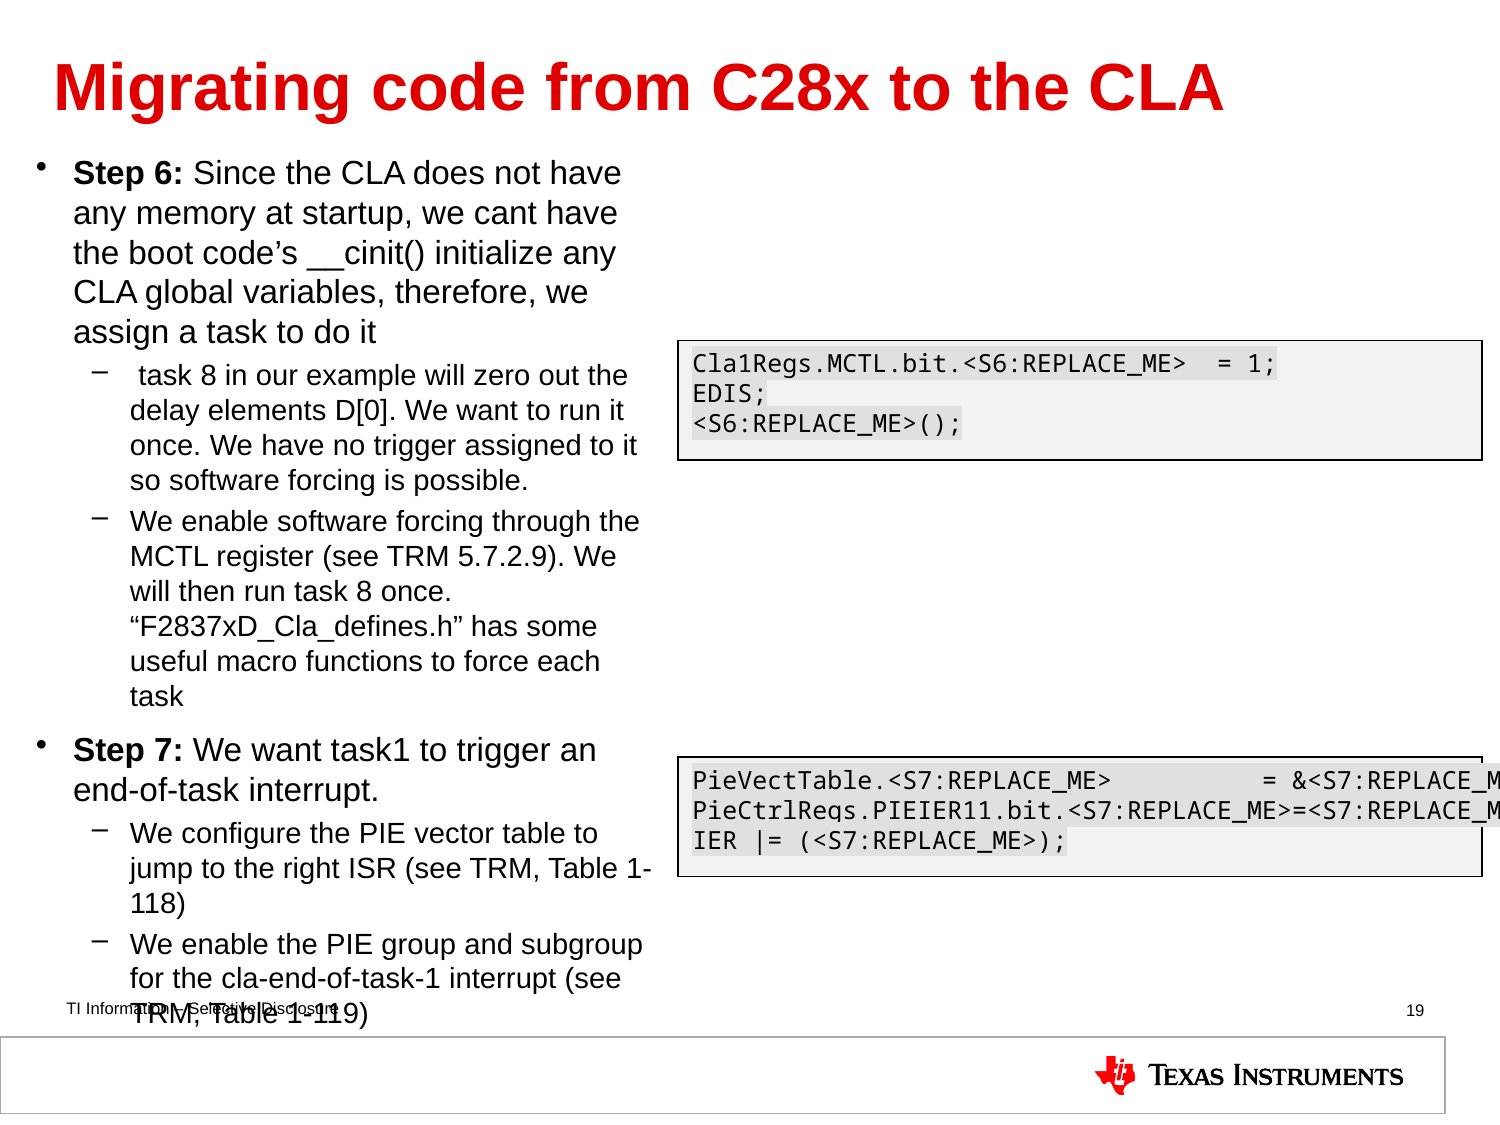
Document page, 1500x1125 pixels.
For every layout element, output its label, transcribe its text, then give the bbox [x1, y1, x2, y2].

slide_number 19 [1089, 992, 1440, 1027]
text_box Cla1Regs.MCTL.bit.<S6:REPLACE_ME> = 1; EDIS; <S6:REPLACE_ME>(); [677, 340, 1482, 461]
picture [1095, 1056, 1403, 1095]
text_box PieVectTable.<S7:REPLACE_ME> = &<S7:REPLACE_ME>; PieCtrlRegs.PIEIER11.bit.<S7:REPLACE_ME>=<S7:REPLACE_ME>; IER |= (<S7:REPLACE_ME>); [677, 756, 1482, 877]
title Migrating code from C28x to the CLA [37, 23, 1426, 158]
list Step 6: Since the CLA does not have any memory at startup, we cant have the boot code’s __cinit() initialize any CLA global variables, therefore, we assign a task to do it task 8 in our example will zero out the delay elements D[0]. We want to run it once. We have no trigger assigned to it so software forcing is possible. We enable software forcing through the MCTL register (see TRM 5.7.2.9). We will then run task 8 once. “F2837xD_Cla_defines.h” has some useful macro functions to force each task Step 7: We want task1 to trigger an end-of-task interrupt. We configure the PIE vector table to jump to the right ISR (see TRM, Table 1-118) We enable the PIE group and subgroup for the cla-end-of-task-1 interrupt (see TRM, Table 1-119) [20, 143, 678, 967]
